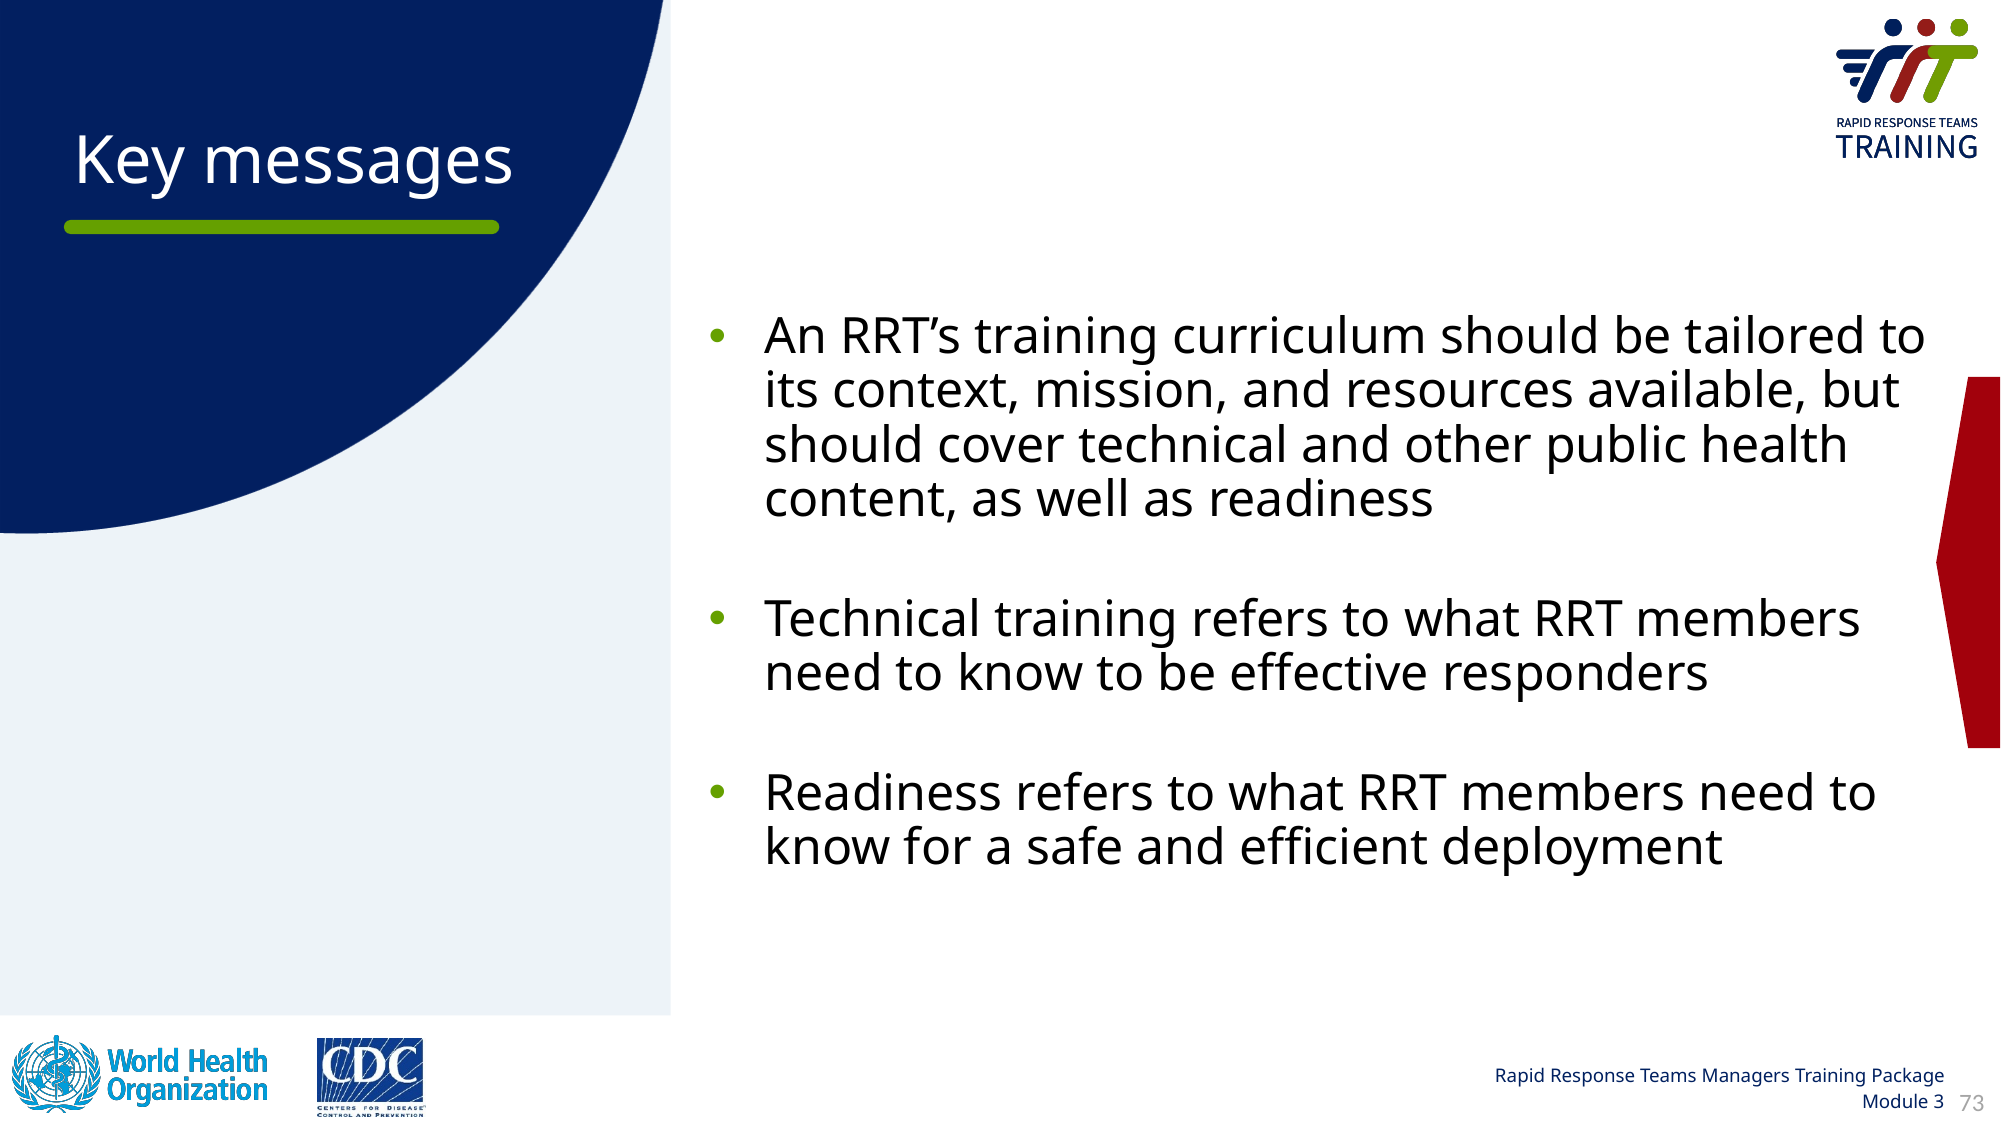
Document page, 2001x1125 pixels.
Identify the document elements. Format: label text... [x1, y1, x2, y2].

picture [30, 1083, 37, 1091]
list An RRT’s training curriculum should be tailored to its context, mission, and resources available, but should cover technical and other public health content, as well as readiness Technical training refers to what RRT members need to know to be effective responders Readiness refers to what RRT members need to know for a safe and efficient deployment [700, 137, 1937, 1049]
picture [71, 1053, 90, 1091]
picture [0, 0, 670, 538]
slide_number 73 [1919, 1078, 2000, 1123]
picture [36, 1088, 78, 1105]
picture [22, 1062, 26, 1077]
picture [12, 1083, 48, 1113]
picture [46, 1056, 54, 1062]
picture [1835, 19, 1978, 167]
picture [40, 1062, 47, 1070]
picture [317, 1038, 426, 1117]
picture [50, 1108, 62, 1113]
picture [24, 1054, 36, 1087]
picture [12, 1035, 54, 1068]
picture [34, 1054, 43, 1078]
picture [59, 1035, 267, 1113]
